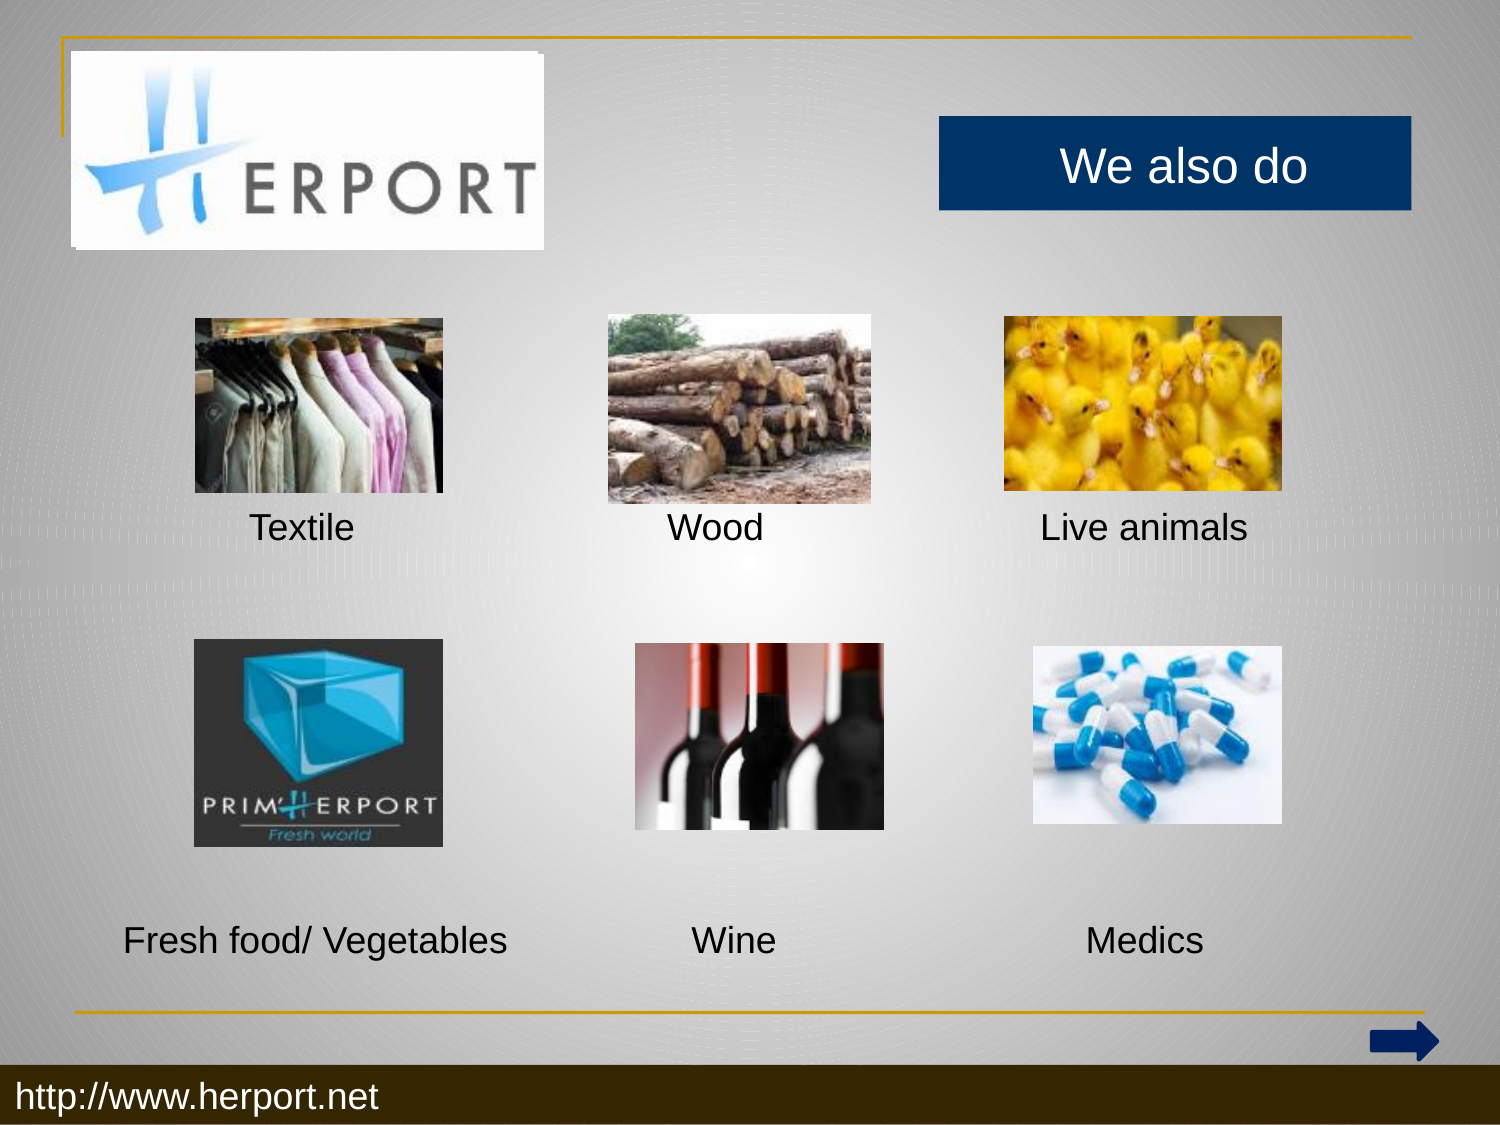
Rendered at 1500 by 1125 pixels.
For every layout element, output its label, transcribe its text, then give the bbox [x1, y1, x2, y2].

picture [1033, 646, 1282, 824]
text_box http://www.herport.net [0, 1064, 1500, 1125]
text_box We also do [939, 116, 1412, 211]
picture [194, 638, 444, 848]
picture [608, 314, 871, 504]
picture [194, 317, 444, 493]
picture [634, 643, 884, 830]
picture [71, 51, 544, 250]
text_box Textile Wood Live animals Fresh food/ Vegetables Wine Medics [76, 285, 1447, 1012]
text_box [1369, 1020, 1440, 1062]
picture [1004, 316, 1282, 491]
